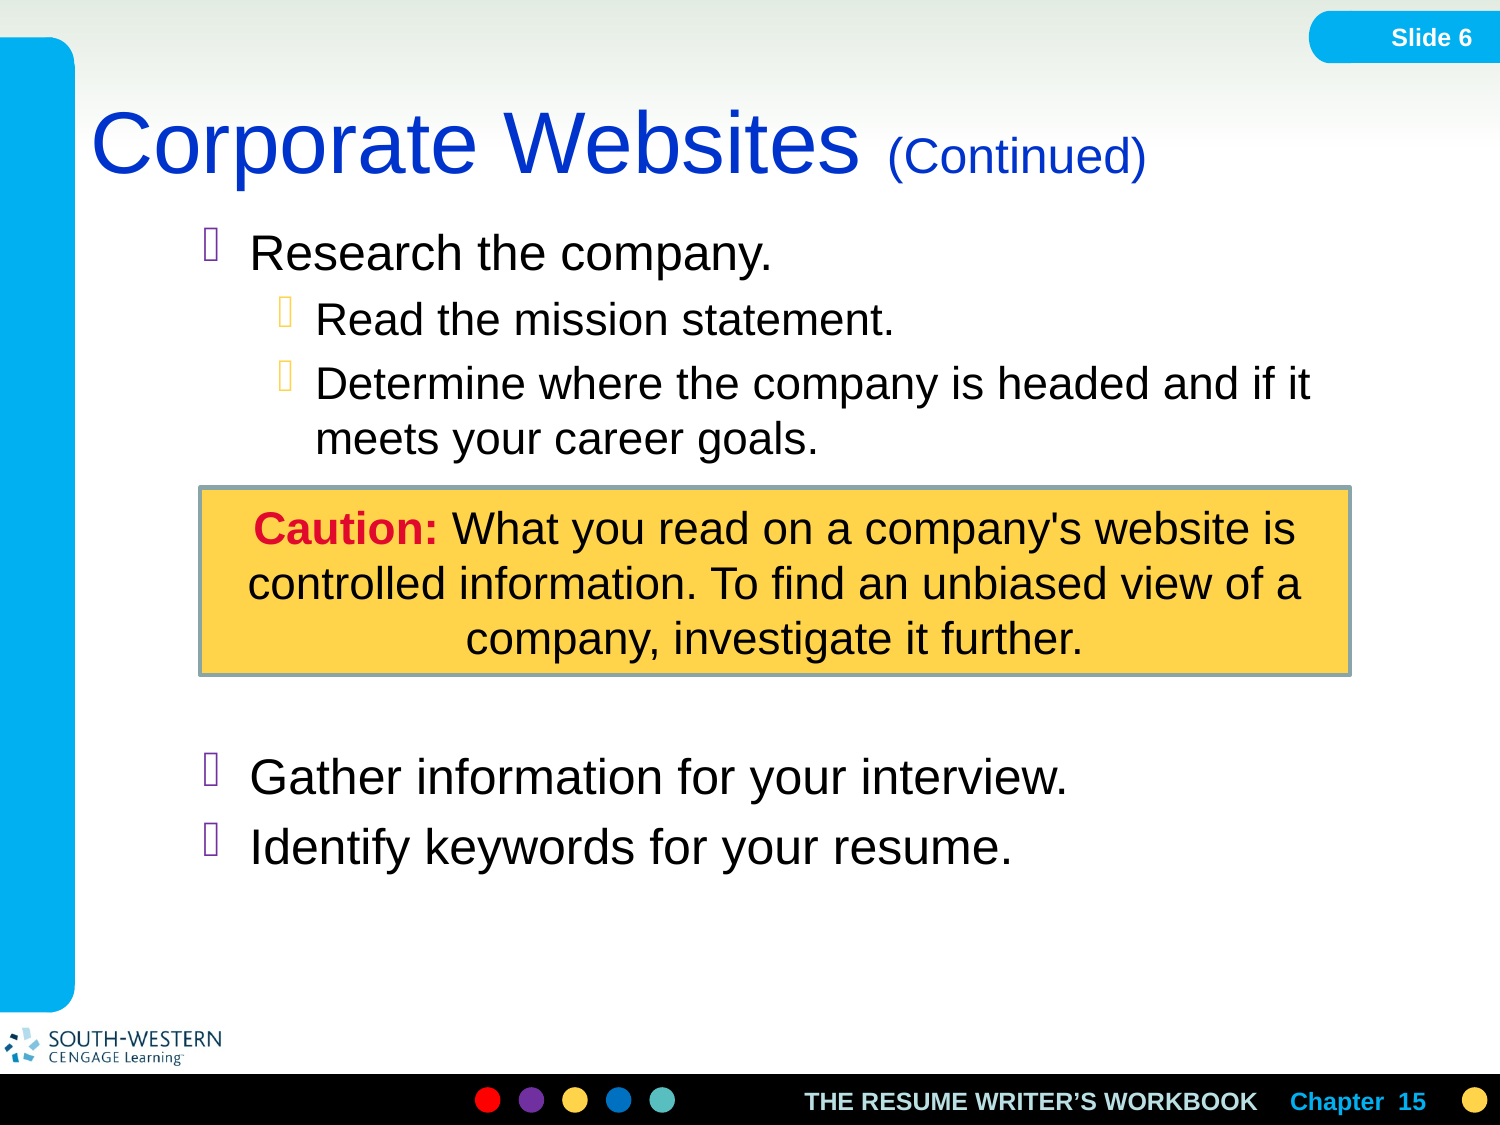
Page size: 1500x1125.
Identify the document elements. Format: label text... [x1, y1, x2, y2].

text_box Caution: What you read on a company's website is controlled information. To find an unbiased view of a company, investigate it further. [198, 485, 1352, 677]
title Corporate Websites (Continued) [74, 44, 1426, 233]
picture [0, 1022, 225, 1073]
list Research the company. Read the mission statement. Determine where the company is headed and if it meets your career goals. Gather information for your interview. Identify keywords for your resume. [112, 212, 1463, 988]
footer Chapter 15 [1274, 1075, 1476, 1125]
slide_number Slide 6 [1312, 13, 1488, 93]
